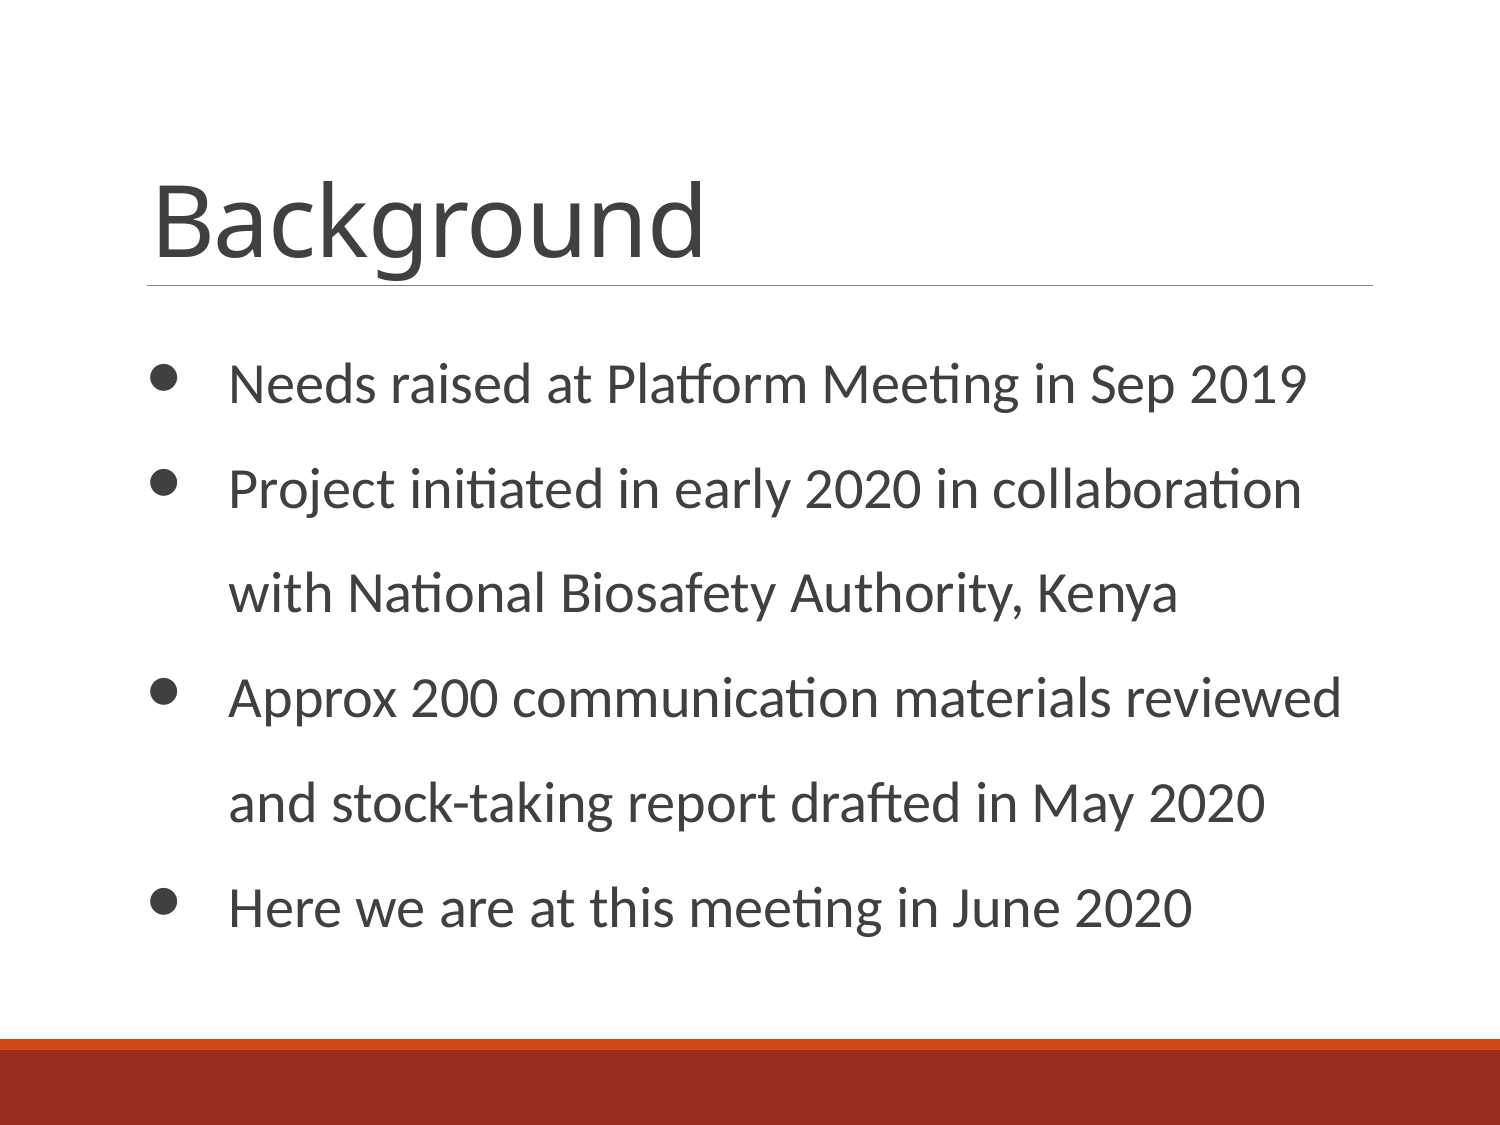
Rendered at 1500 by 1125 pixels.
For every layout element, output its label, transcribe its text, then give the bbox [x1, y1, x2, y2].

text_box [146, 302, 245, 963]
text_box Needs raised at Platform Meeting in Sep 2019 Project initiated in early 2020 in collaboration with National Biosafety Authority, Kenya Approx 200 communication materials reviewed and stock-taking report drafted in May 2020 Here we are at this meeting in June 2020 [245, 302, 1350, 963]
title Background [135, 47, 1373, 285]
